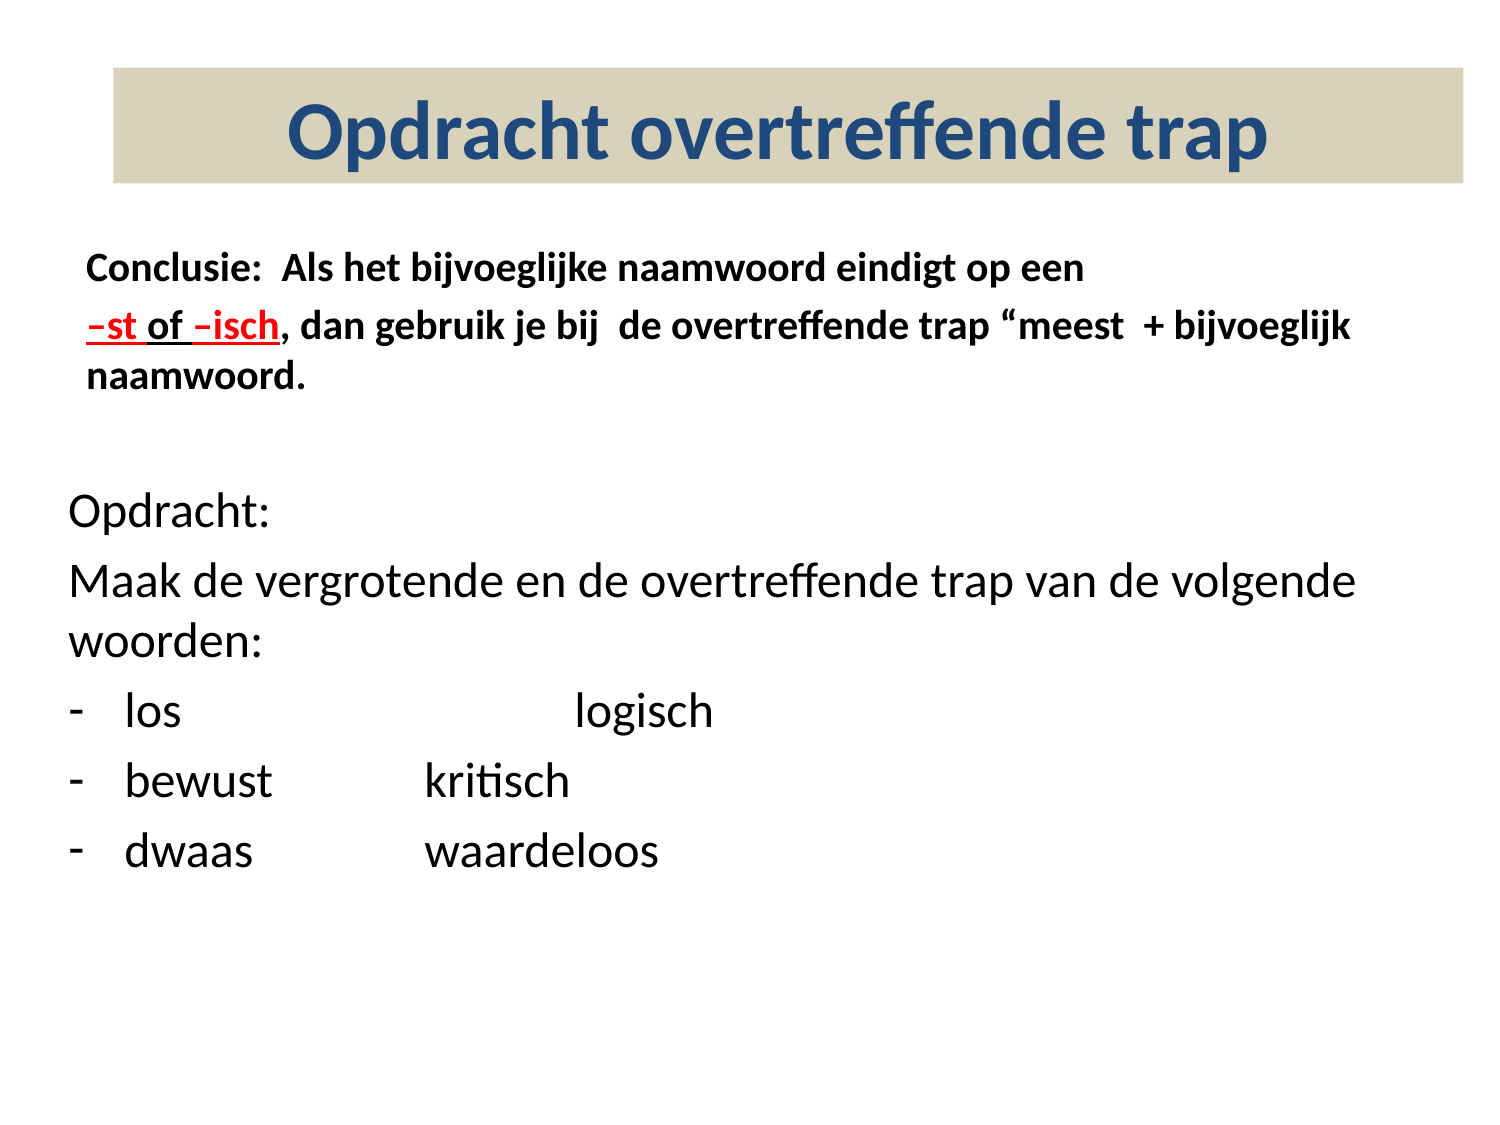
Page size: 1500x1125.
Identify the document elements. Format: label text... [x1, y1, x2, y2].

text_box Opdracht overtreffende trap [113, 67, 1464, 184]
list Conclusie: Als het bijvoeglijke naamwoord eindigt op een –st of –isch, dan gebruik je bij de overtreffende trap “meest + bijvoeglijk naamwoord. Opdracht: Maak de vergrotende en de overtreffende trap van de volgende woorden: los logisch bewust kritisch dwaas waardeloos [53, 231, 1471, 1024]
